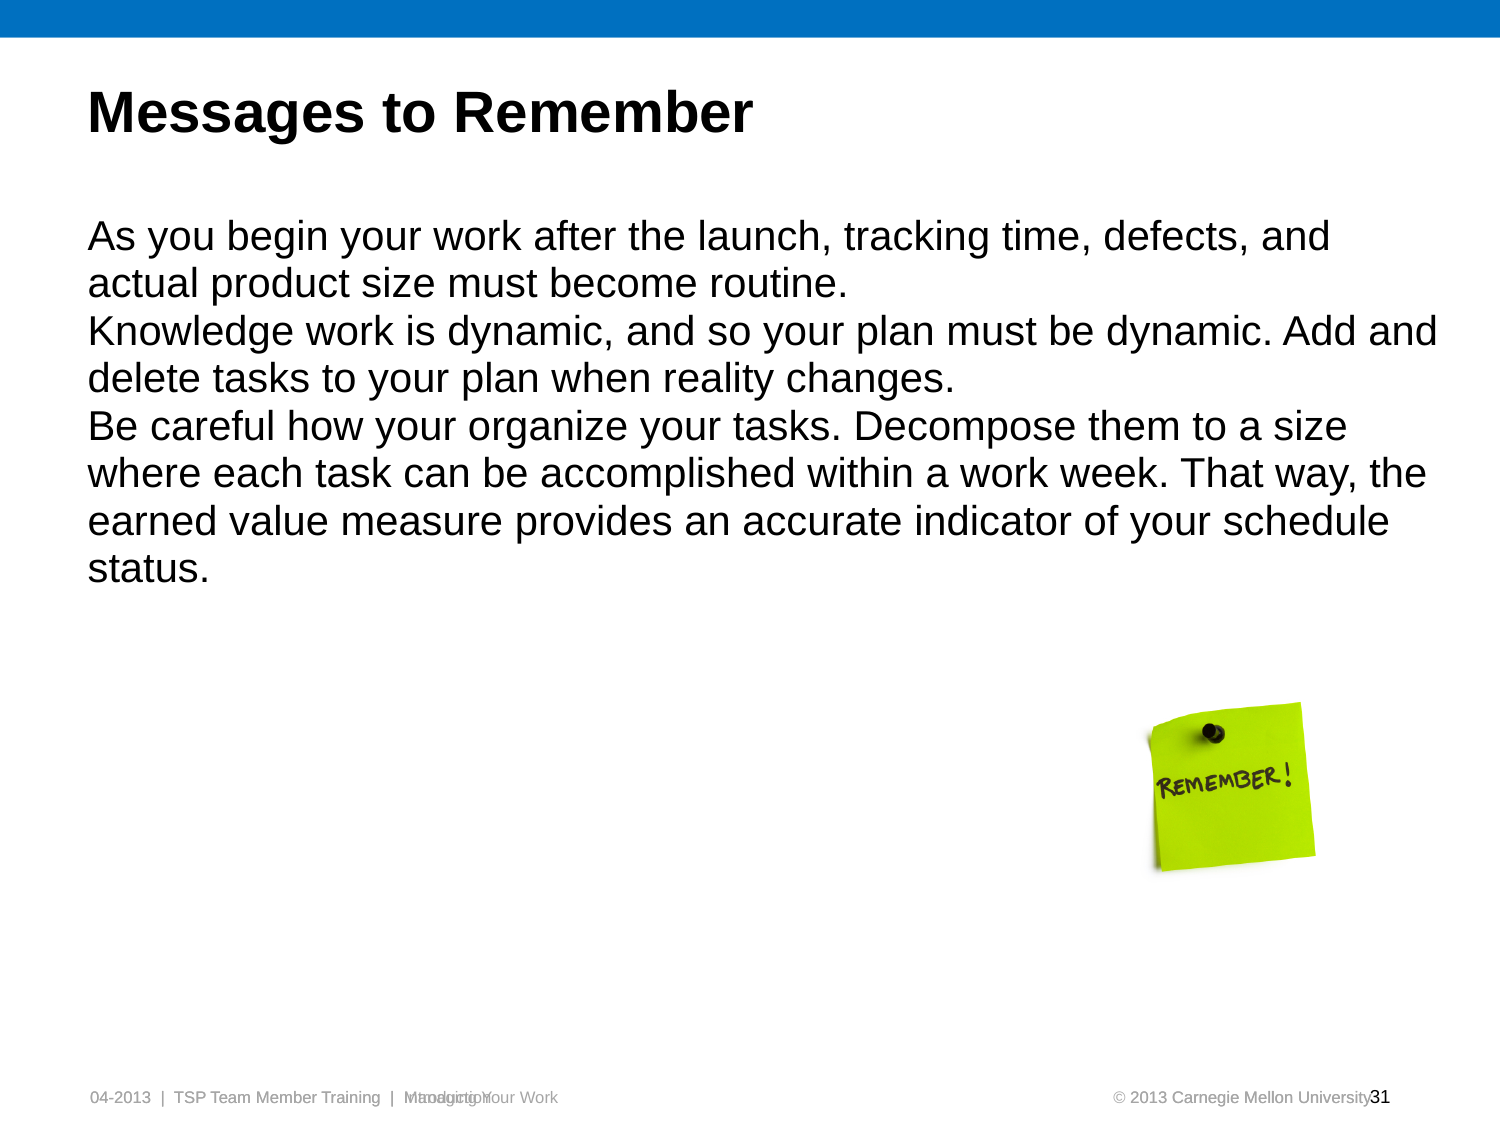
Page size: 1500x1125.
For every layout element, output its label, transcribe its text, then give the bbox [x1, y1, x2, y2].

picture [1100, 670, 1363, 899]
list As you begin your work after the launch, tracking time, defects, and actual product size must become routine. Knowledge work is dynamic, and so your plan must be dynamic. Add and delete tasks to your plan when reality changes. Be careful how your organize your tasks. Decompose them to a size where each task can be accomplished within a work week. That way, the earned value measure provides an accurate indicator of your schedule status. [87, 212, 1440, 1026]
title Messages to Remember [87, 87, 1439, 212]
